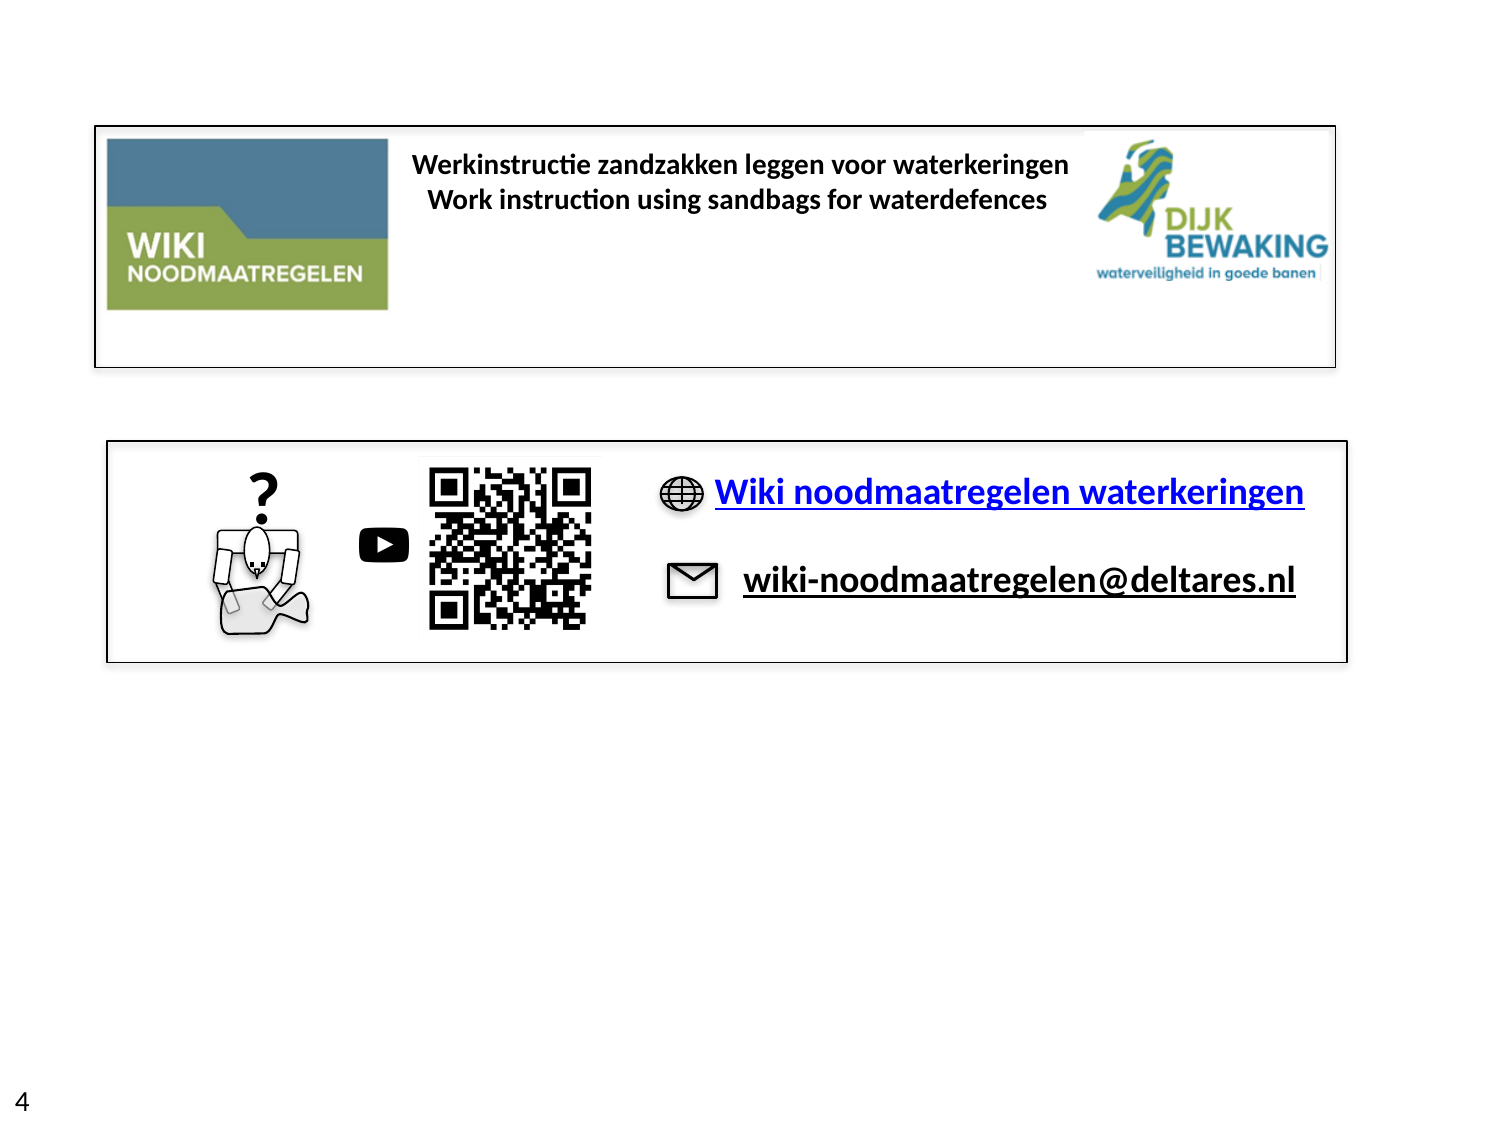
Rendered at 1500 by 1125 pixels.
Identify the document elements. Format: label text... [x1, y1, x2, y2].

text_box [106, 440, 1348, 663]
picture [418, 456, 602, 640]
text_box [296, 592, 310, 624]
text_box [213, 526, 298, 613]
text_box [668, 571, 718, 598]
picture [103, 138, 391, 314]
text_box [670, 563, 718, 581]
text_box wiki-noodmaatregelen@deltares.nl [728, 547, 1320, 608]
picture [1084, 130, 1329, 282]
slide_number 4 [0, 1074, 163, 1125]
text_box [660, 477, 704, 511]
picture [358, 519, 409, 570]
text_box [94, 125, 1336, 368]
text_box Werkinstructie zandzakken leggen voor waterkeringen Work instruction using sandbags for waterdefences [393, 138, 1079, 223]
text_box [220, 621, 276, 635]
